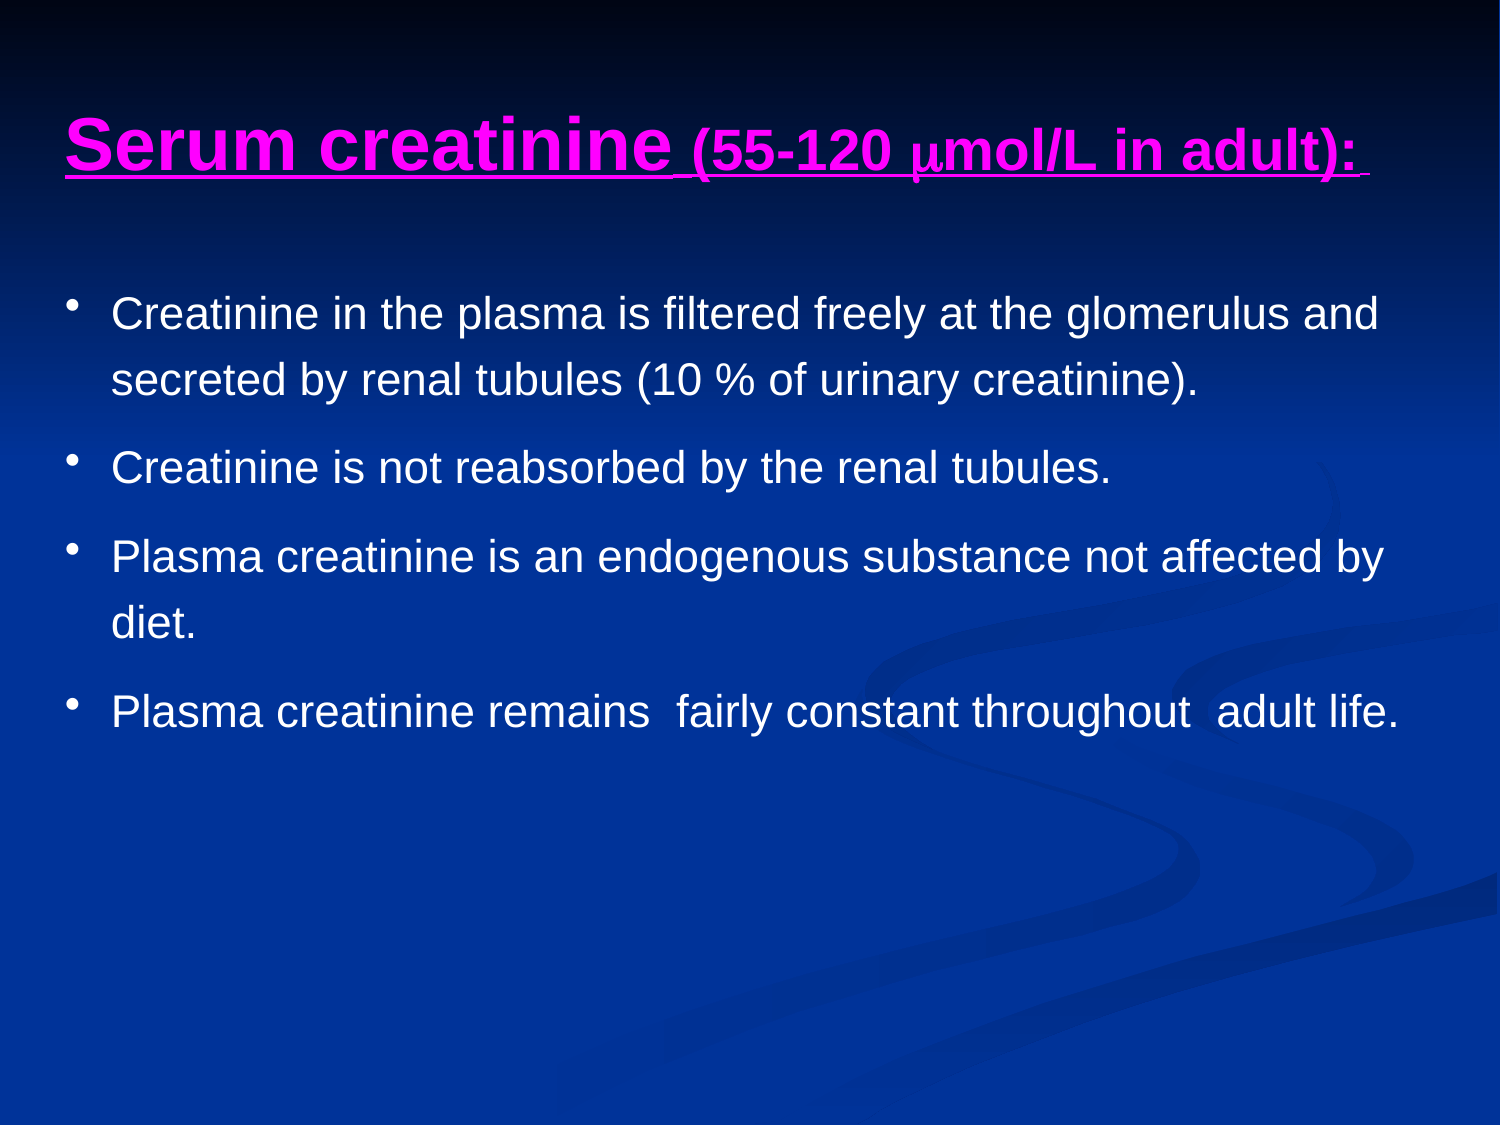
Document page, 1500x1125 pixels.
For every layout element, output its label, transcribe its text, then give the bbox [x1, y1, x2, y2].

text_box Serum creatinine (55-120 mol/L in adult): Creatinine in the plasma is filtered freely at the glomerulus and secreted by renal tubules (10 % of urinary creatinine). Creatinine is not reabsorbed by the renal tubules. Plasma creatinine is an endogenous substance not affected by diet. Plasma creatinine remains fairly constant throughout adult life. [50, 88, 1438, 745]
